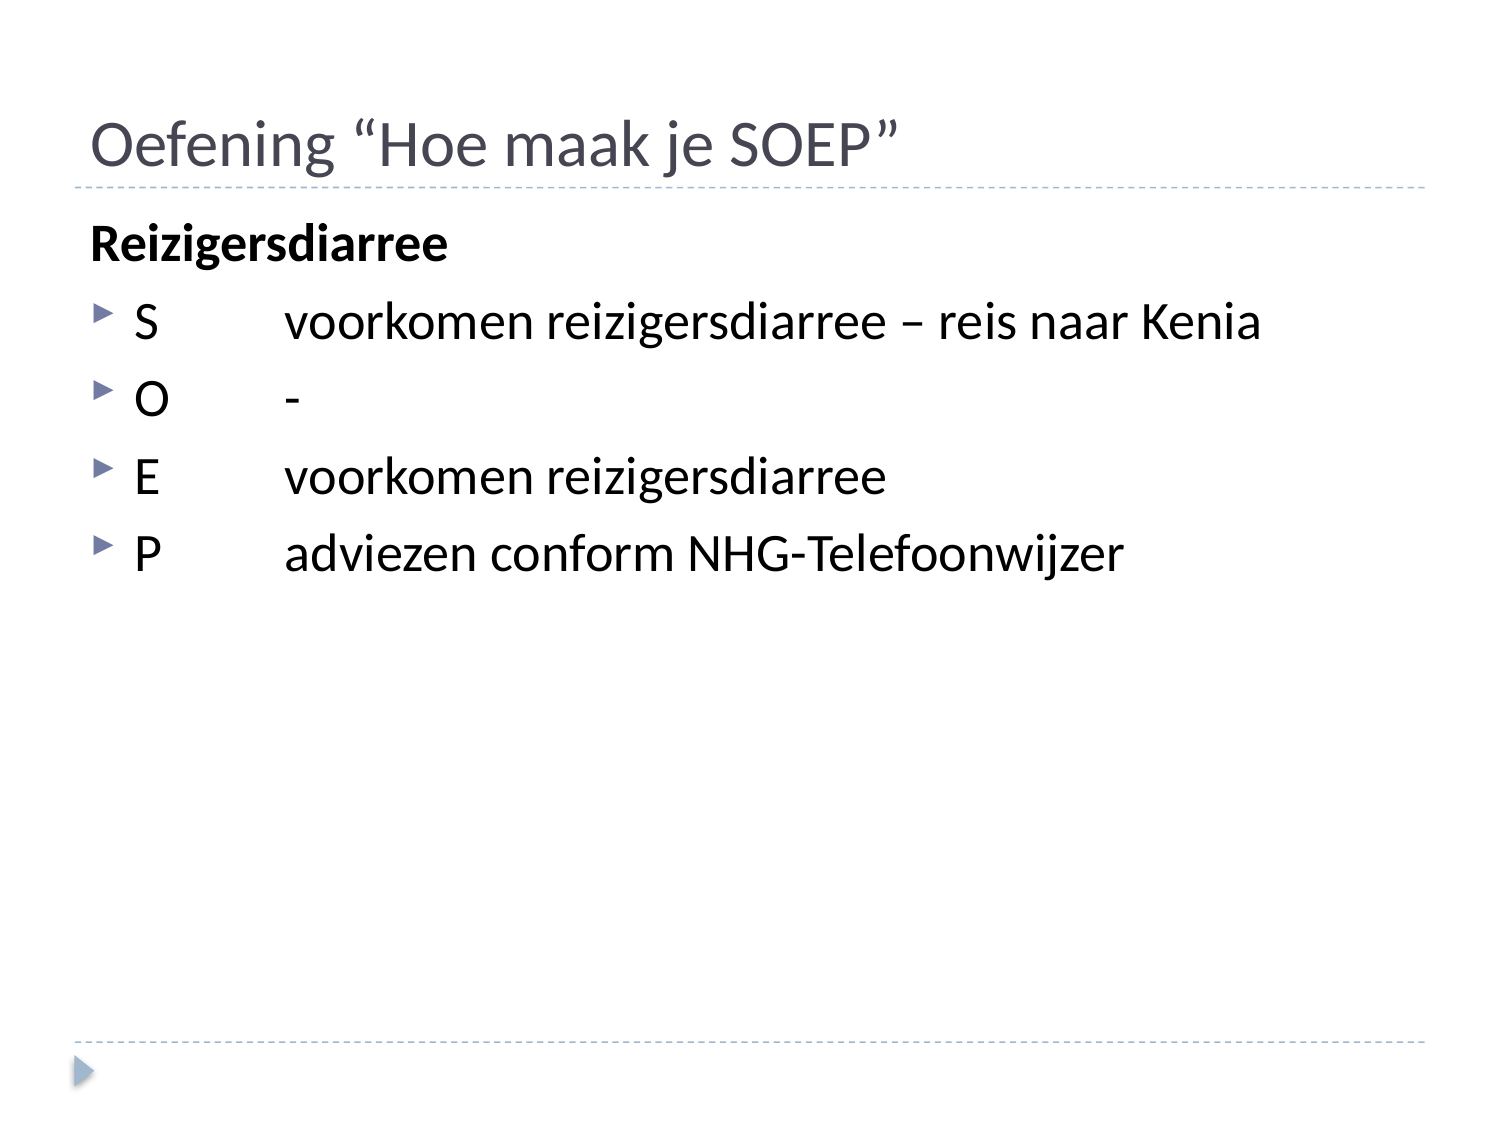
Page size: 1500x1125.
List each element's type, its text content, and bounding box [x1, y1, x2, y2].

title Oefening “Hoe maak je SOEP” [74, 24, 1426, 188]
list Reizigersdiarree S voorkomen reizigersdiarree – reis naar Kenia O - E voorkomen reizigersdiarree P adviezen conform NHG-Telefoonwijzer [74, 199, 1426, 1011]
